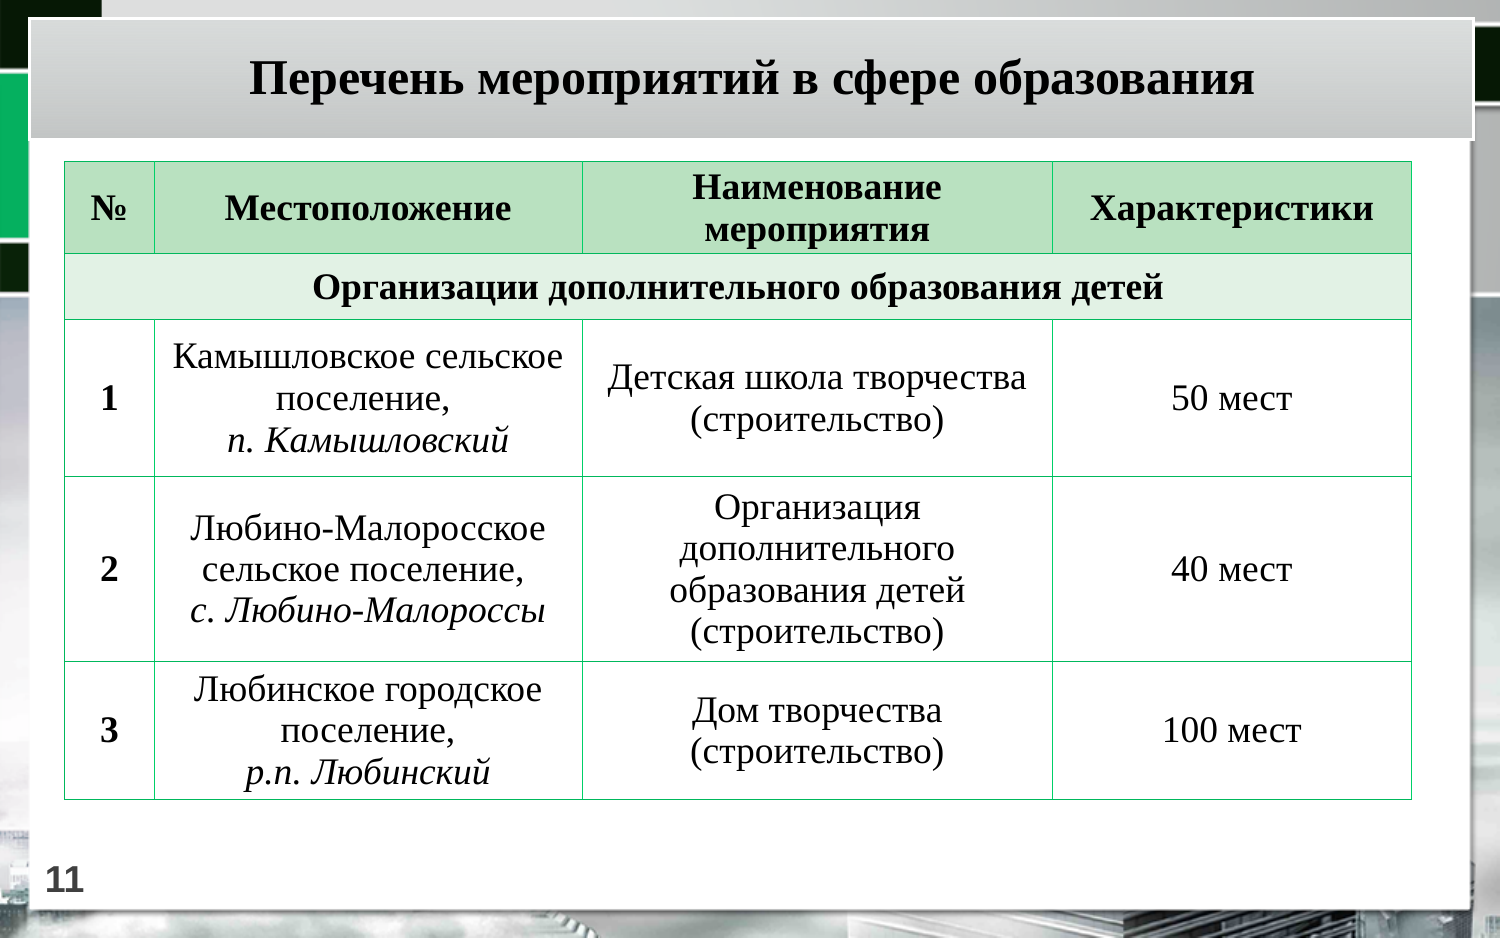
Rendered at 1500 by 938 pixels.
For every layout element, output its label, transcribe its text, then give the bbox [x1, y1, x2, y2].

table_cell Детская школа творчества (строительство) [583, 320, 1052, 476]
table_cell Камышловское сельское поселение, п. Камышловский [155, 320, 582, 476]
table_cell 2 [65, 477, 154, 661]
table_cell 40 мест [1053, 477, 1411, 661]
table_header № [65, 162, 154, 253]
text_box 11 [29, 847, 100, 908]
table_cell Организация дополнительного образования детей (строительство) [583, 477, 1052, 661]
table_cell Дом творчества (строительство) [583, 662, 1052, 799]
table_header Местоположение [155, 162, 582, 253]
table_cell 100 мест [1053, 662, 1411, 799]
table_header Наименование мероприятия [583, 162, 1052, 253]
table_cell Организации дополнительного образования детей [65, 254, 1411, 319]
table_cell 1 [65, 320, 154, 476]
table_cell Любинское городское поселение, р.п. Любинский [155, 662, 582, 799]
table_cell Любино-Малоросское сельское поселение, с. Любино-Малороссы [155, 477, 582, 661]
picture [0, 0, 1500, 938]
table_cell 3 [65, 662, 154, 799]
table_cell 50 мест [1053, 320, 1411, 476]
table_header Характеристики [1053, 162, 1411, 253]
